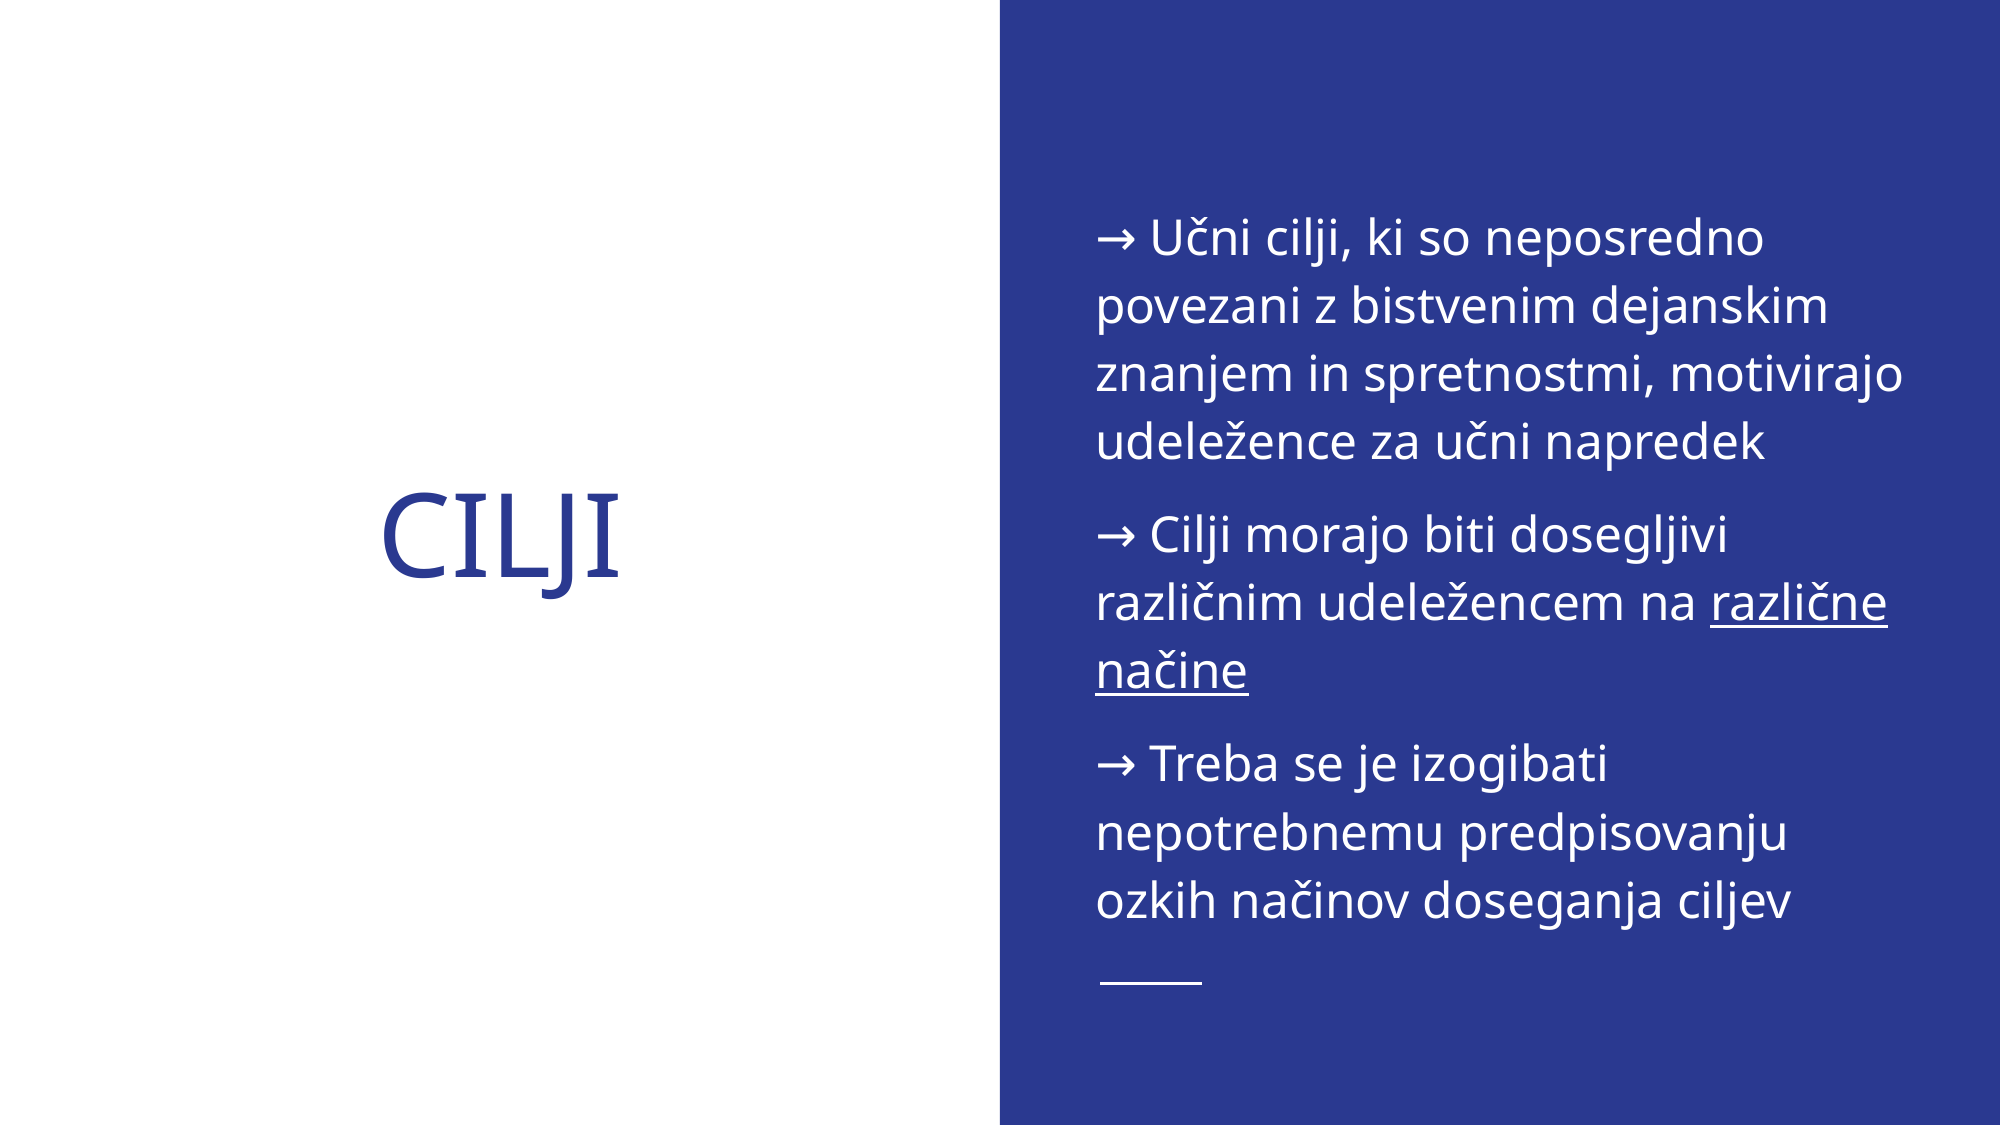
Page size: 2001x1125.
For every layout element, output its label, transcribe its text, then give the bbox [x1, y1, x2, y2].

list → Učni cilji, ki so neposredno povezani z bistvenim dejanskim znanjem in spretnostmi, motivirajo udeležence za učni napredek → Cilji morajo biti dosegljivi različnim udeležencem na različne načine → Treba se je izogibati nepotrebnemu predpisovanju ozkih načinov doseganja ciljev [1080, 158, 1920, 967]
title CILJI [58, 265, 943, 608]
